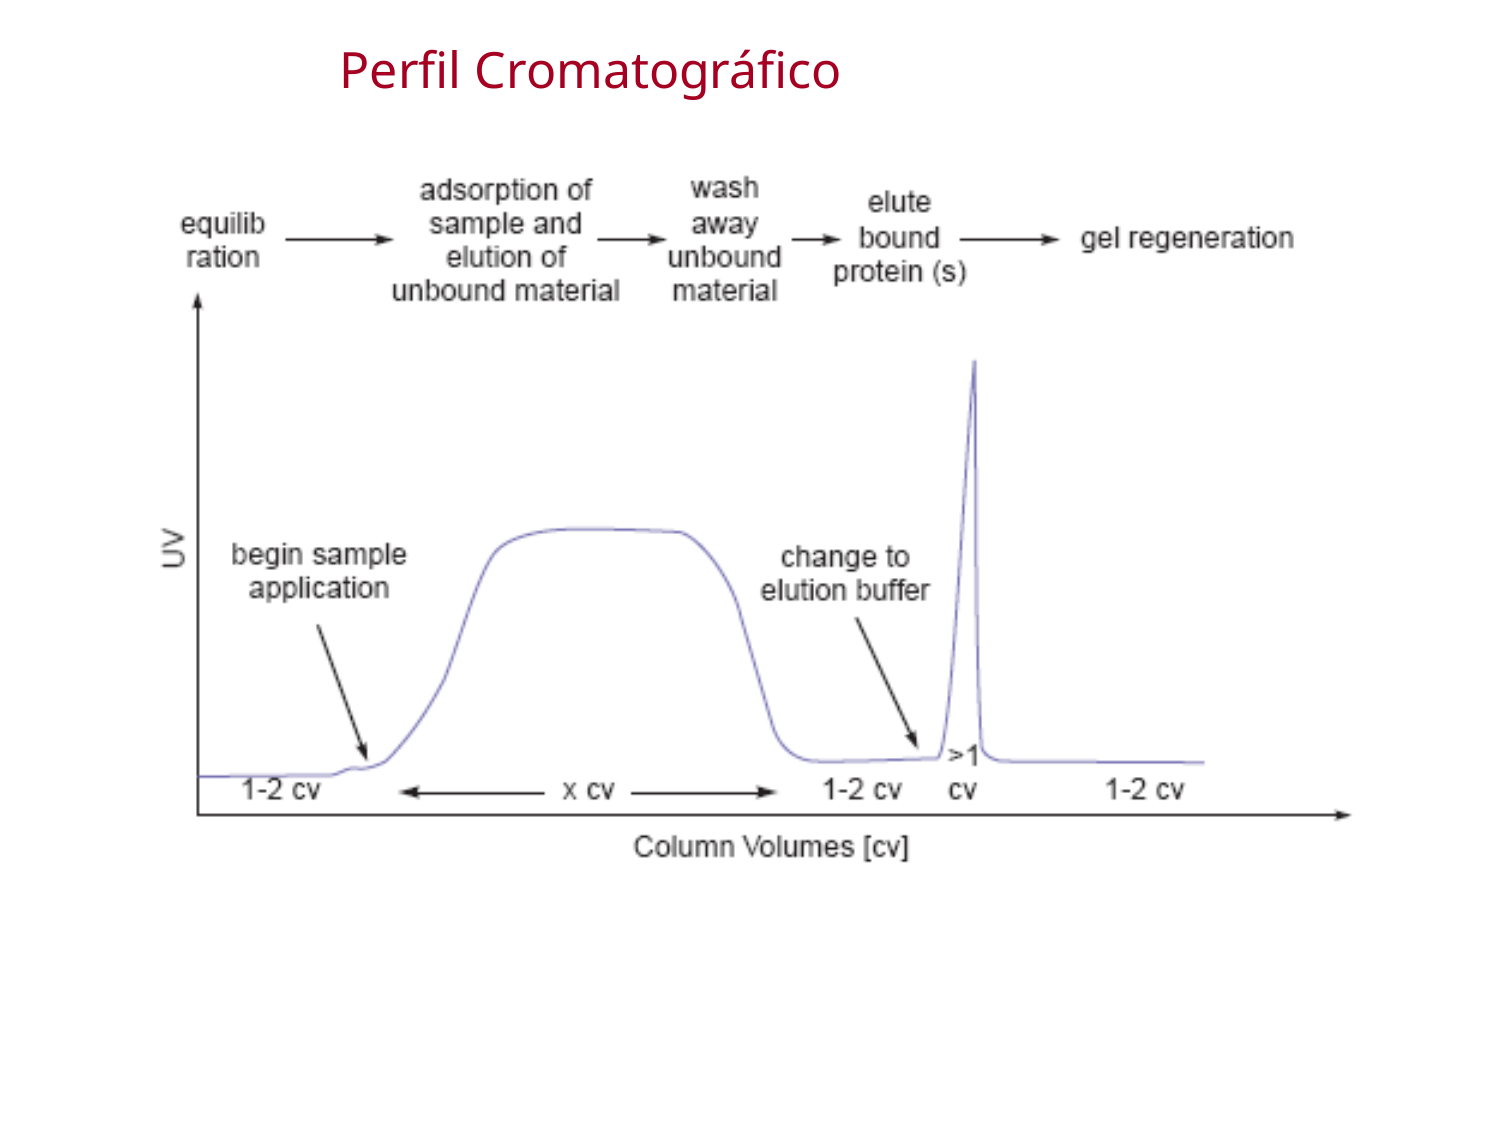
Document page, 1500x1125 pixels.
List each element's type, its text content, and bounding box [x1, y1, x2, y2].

picture [159, 160, 1378, 897]
text_box Perfil Cromatográfico [324, 30, 1105, 106]
